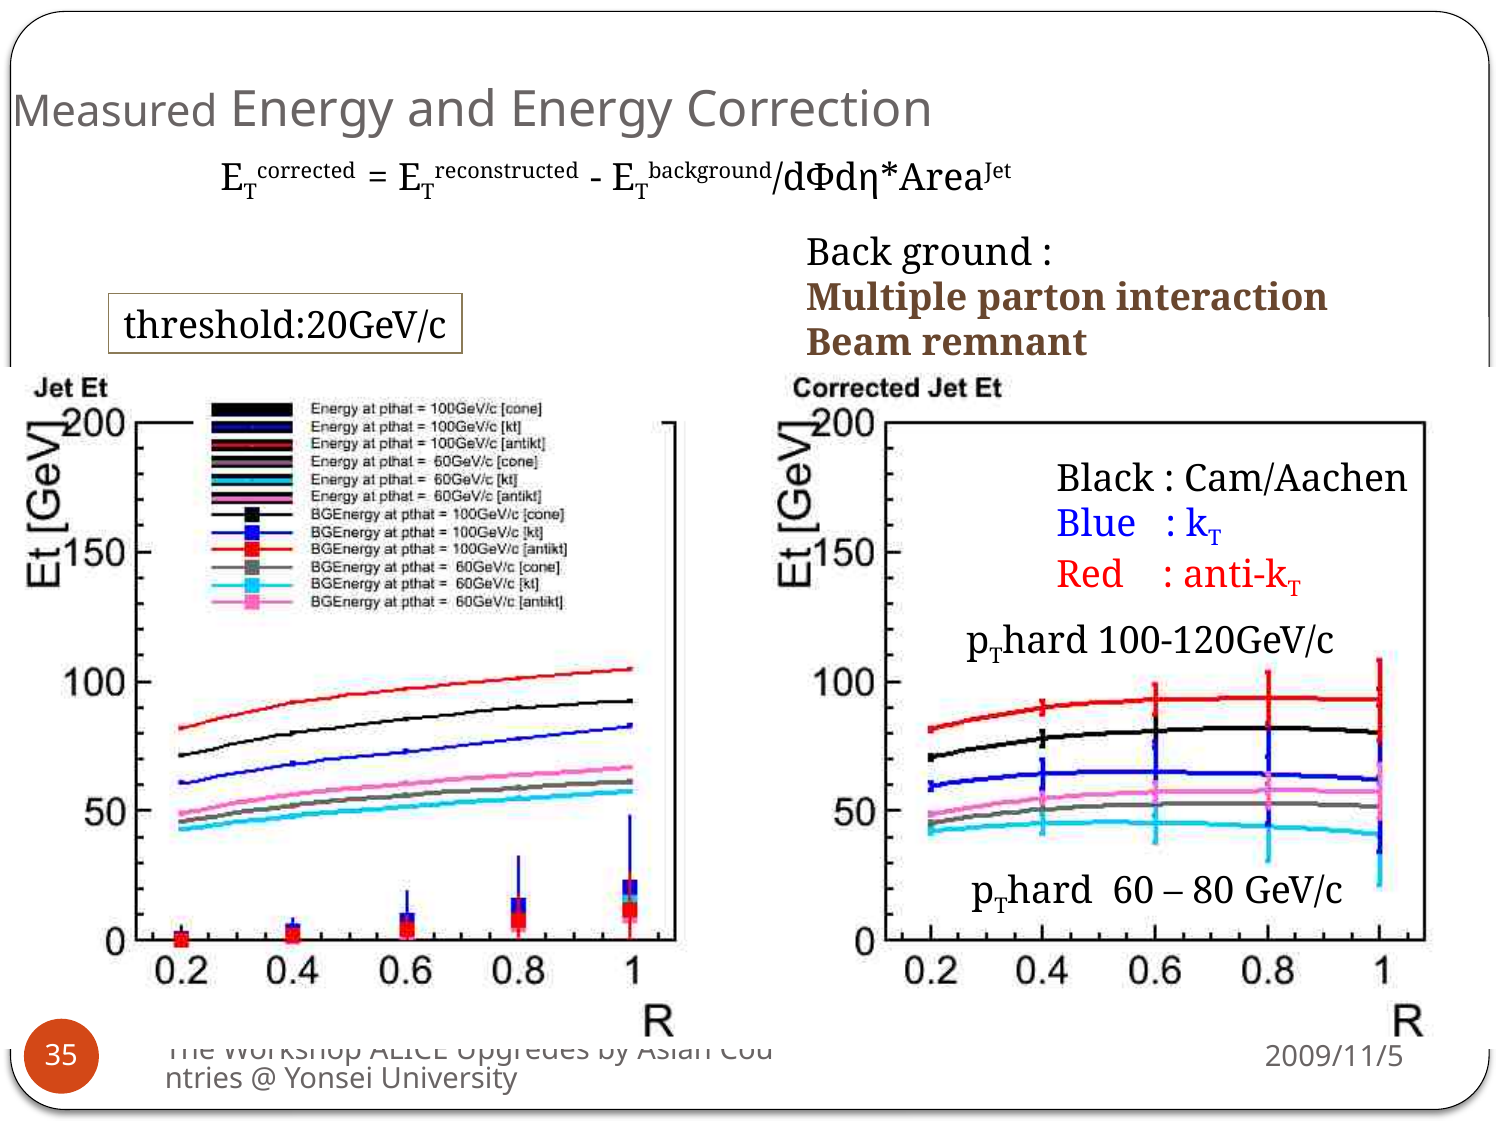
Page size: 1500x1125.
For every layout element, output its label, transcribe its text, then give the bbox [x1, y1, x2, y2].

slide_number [1012, 1058, 1419, 1094]
text_box Back ground : Multiple parton interaction Beam remnant [791, 220, 1344, 365]
title Measured Energy and Energy Correction [0, 58, 1348, 152]
slide_number 35 [24, 1058, 99, 1094]
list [0, 367, 1500, 1049]
text_box threshold:20GeV/c [108, 293, 462, 354]
text_box ETcorrected = ETreconstructed - ETbackground/dΦdη*AreaJet [205, 145, 1027, 212]
footer The Workshop ALICE Upgredes by Asian Countries @ Yonsei University [150, 1058, 800, 1088]
